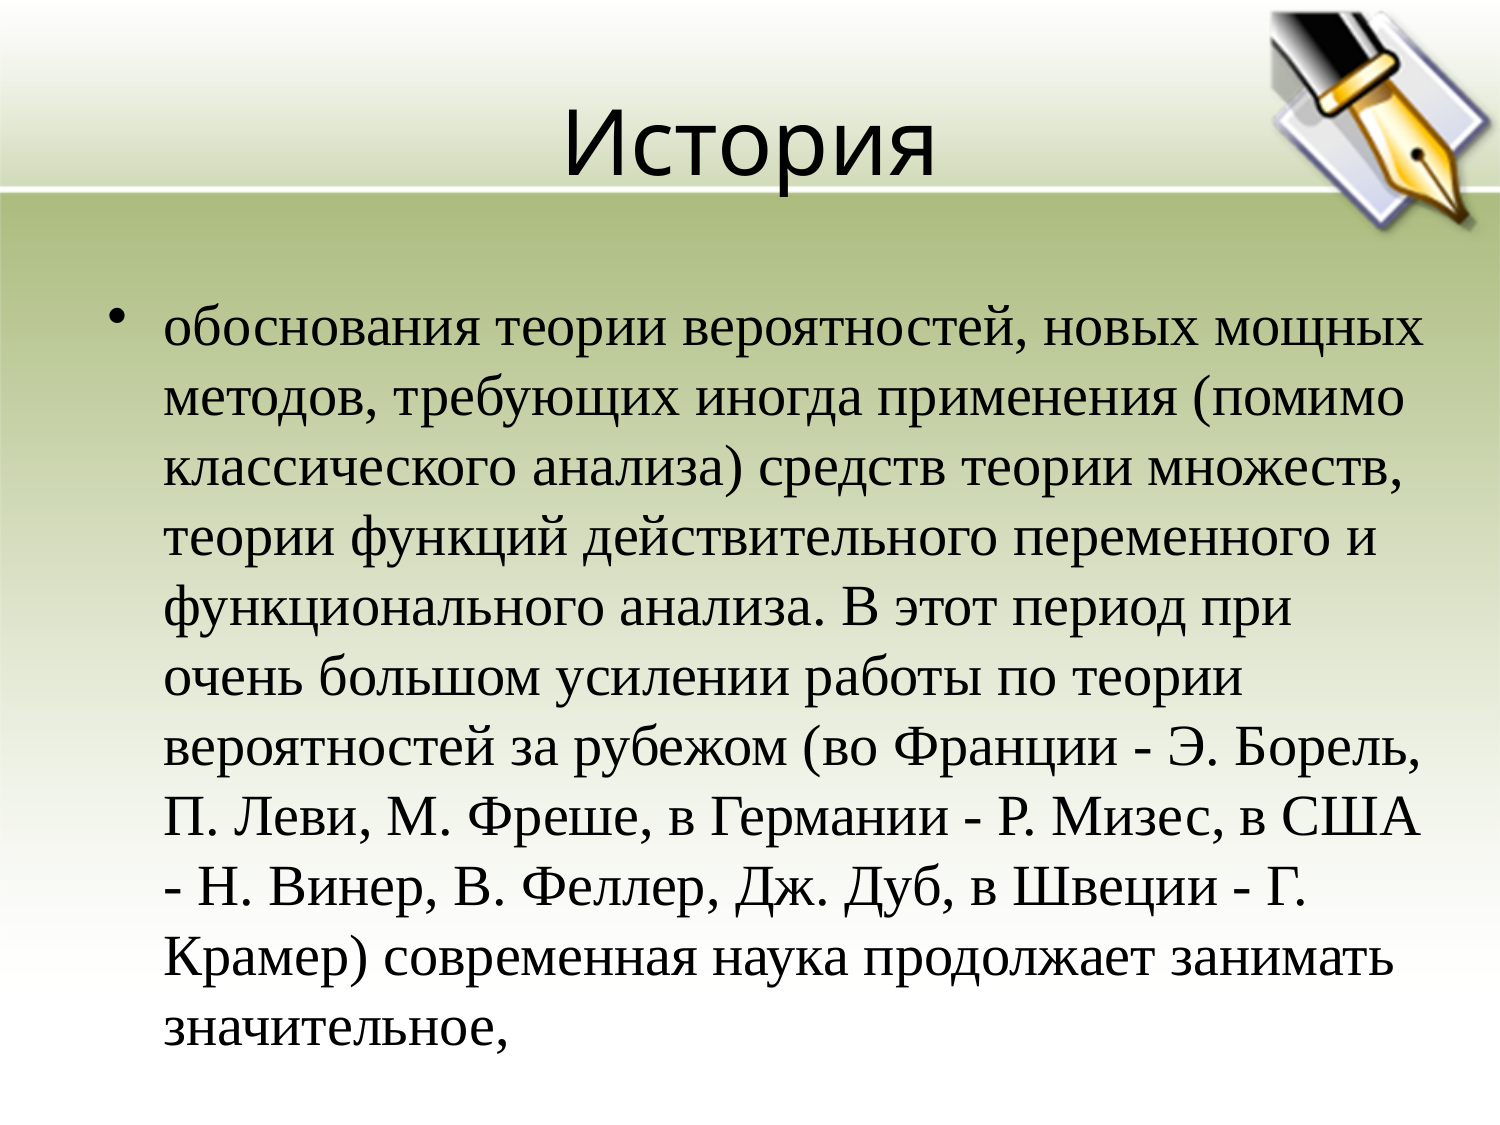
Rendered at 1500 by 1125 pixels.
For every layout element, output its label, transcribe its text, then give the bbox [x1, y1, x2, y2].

picture [0, 0, 1500, 1125]
title История [74, 44, 1426, 233]
list обоснования теории вероятностей, новых мощных методов, требующих иногда применения (помимо классического анализа) средств теории множеств, теории функций действительного переменного и функционального анализа. В этот период при очень большом усилении работы по теории вероятностей за рубежом (во Франции - Э. Борель, П. Леви, М. Фреше, в Германии - Р. Мизес, в США - Н. Винер, В. Феллер, Дж. Дуб, в Швеции - Г. Крамер) современная наука продолжает занимать значительное, [92, 279, 1443, 1023]
